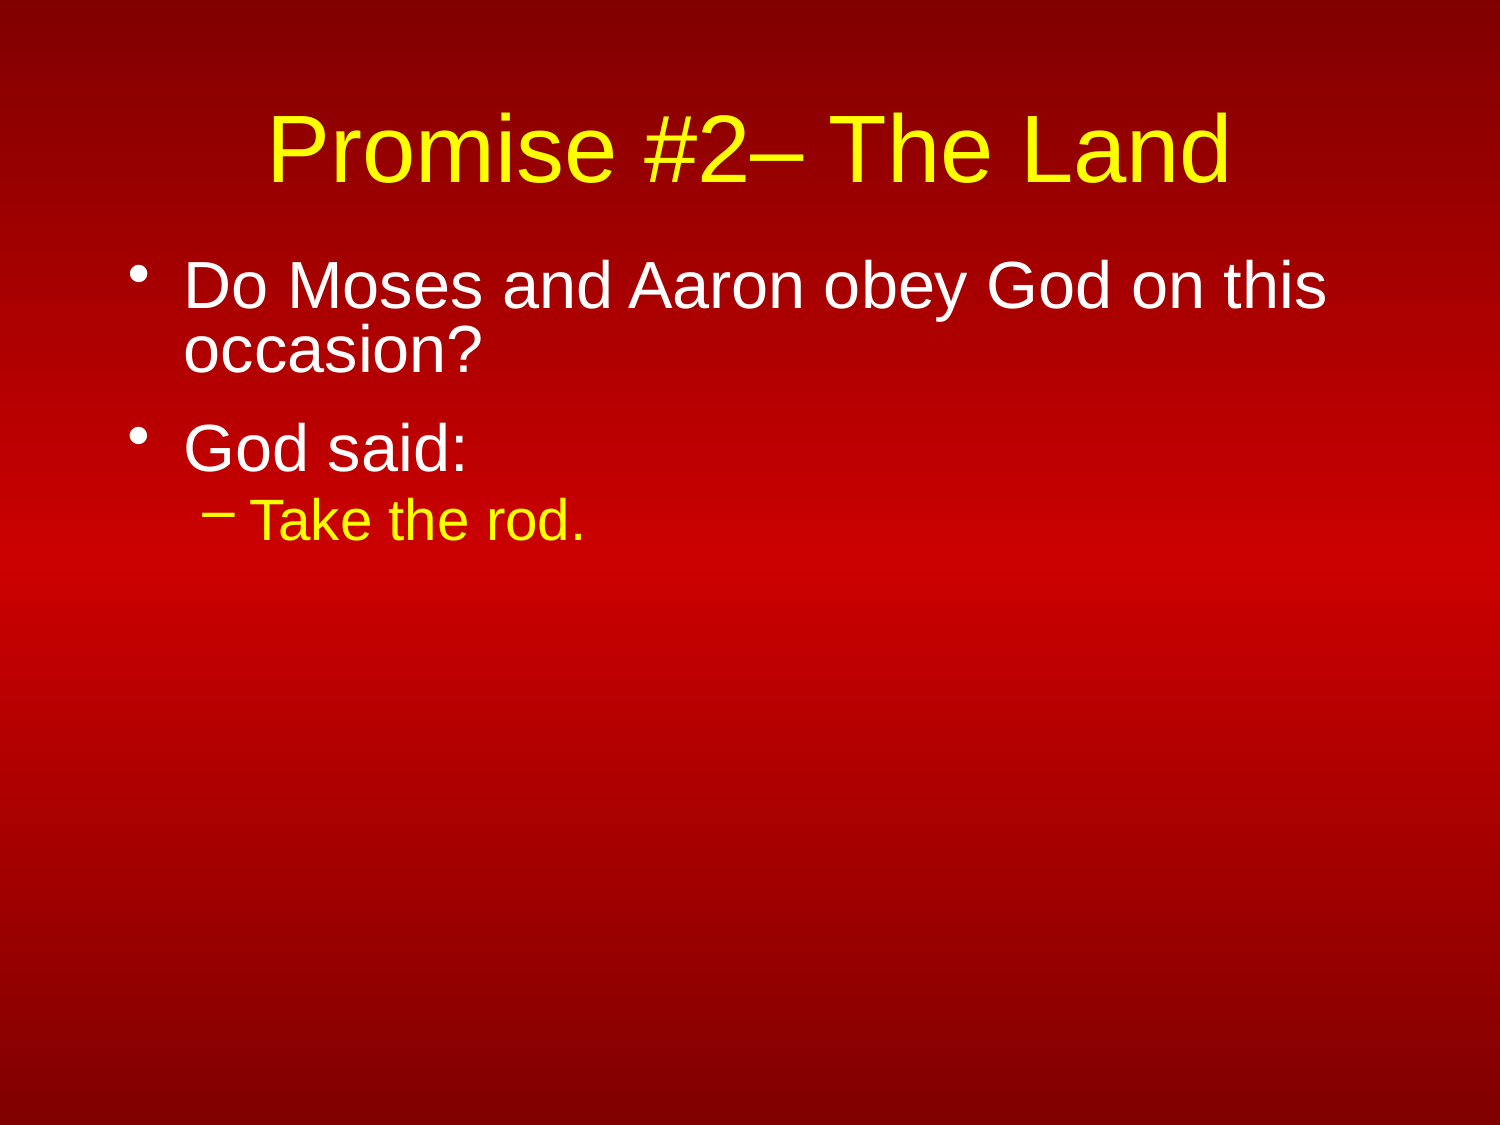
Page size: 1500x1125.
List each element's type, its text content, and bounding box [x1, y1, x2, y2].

list Do Moses and Aaron obey God on this occasion? [112, 249, 1438, 412]
title Promise #2– The Land [37, 50, 1463, 238]
text_box God said: Take the rod. [112, 412, 1463, 1063]
